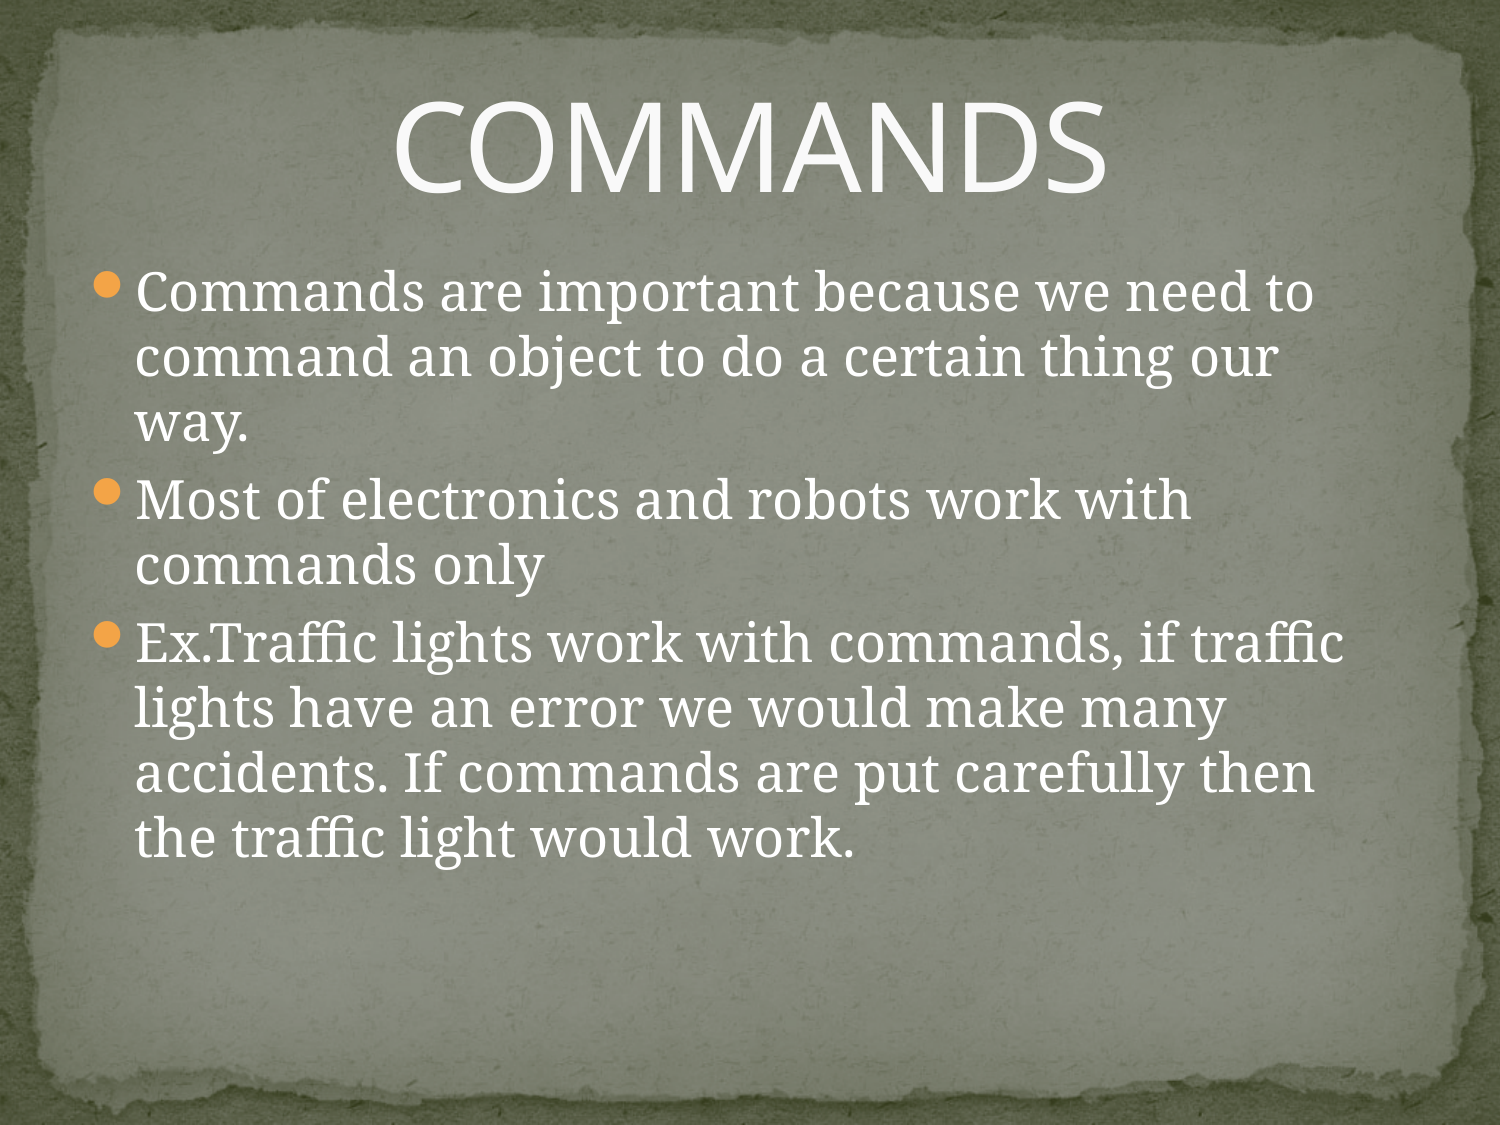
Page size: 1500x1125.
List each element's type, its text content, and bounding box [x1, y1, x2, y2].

list Commands are important because we need to command an object to do a certain thing our way. Most of electronics and robots work with commands only Ex.Traffic lights work with commands, if traffic lights have an error we would make many accidents. If commands are put carefully then the traffic light would work. [75, 249, 1425, 1000]
title COMMANDS [74, 24, 1425, 225]
